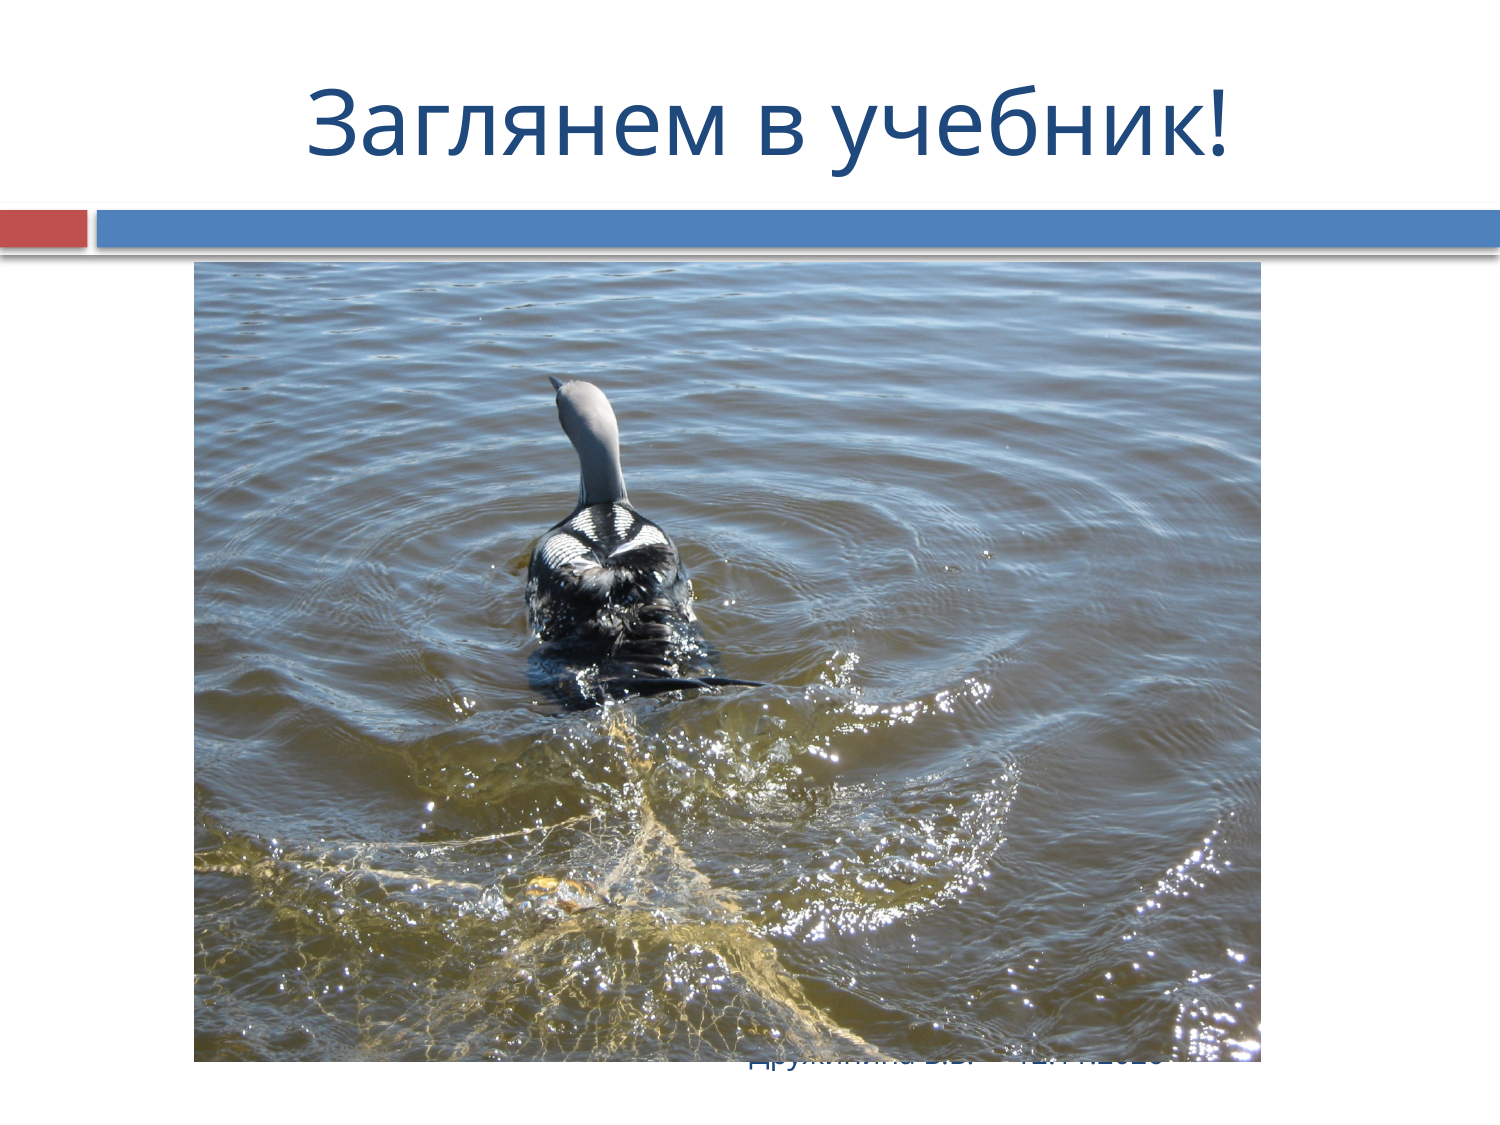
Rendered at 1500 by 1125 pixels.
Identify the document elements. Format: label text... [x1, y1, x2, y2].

footer Дружинина В.В. [99, 1024, 990, 1085]
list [194, 262, 1262, 1063]
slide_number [999, 1025, 1438, 1085]
title Заглянем в учебник! [100, 37, 1438, 200]
